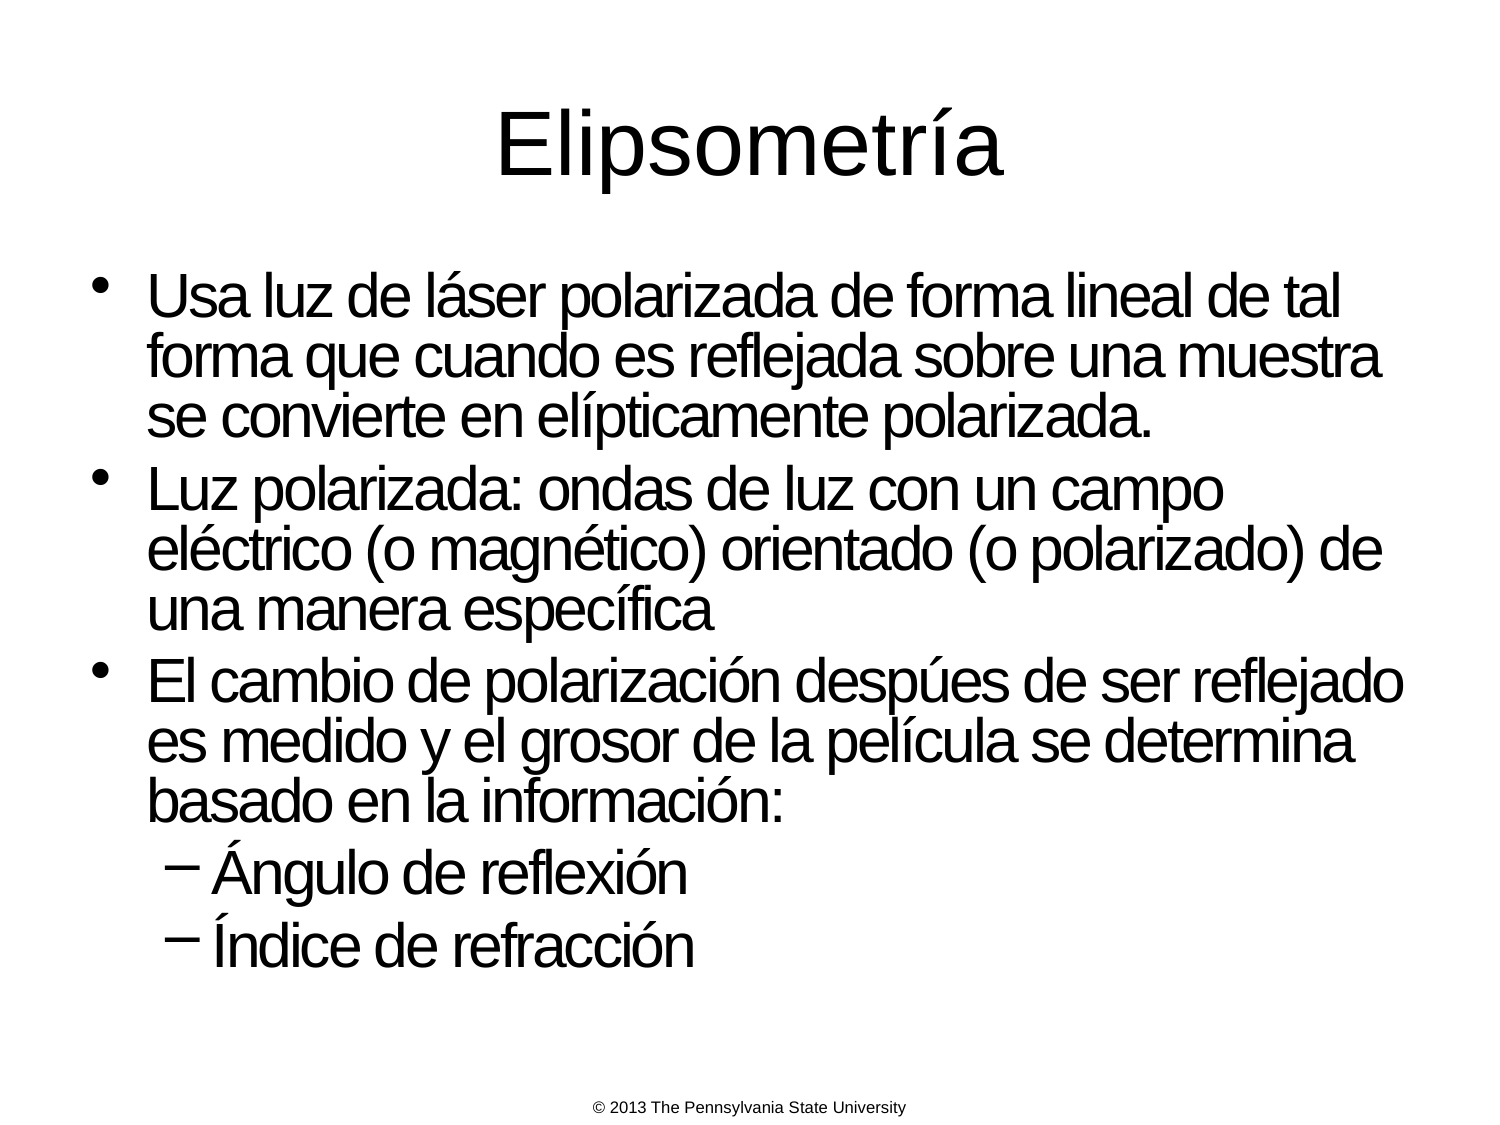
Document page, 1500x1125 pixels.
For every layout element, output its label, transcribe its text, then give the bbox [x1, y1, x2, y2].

list Usa luz de láser polarizada de forma lineal de tal forma que cuando es reflejada sobre una muestra se convierte en elípticamente polarizada. Luz polarizada: ondas de luz con un campo eléctrico (o magnético) orientado (o polarizado) de una manera específica El cambio de polarización despúes de ser reflejado es medido y el grosor de la película se determina basado en la información: Ángulo de reflexión Índice de refracción [74, 262, 1426, 951]
title Elipsometría [74, 44, 1426, 233]
